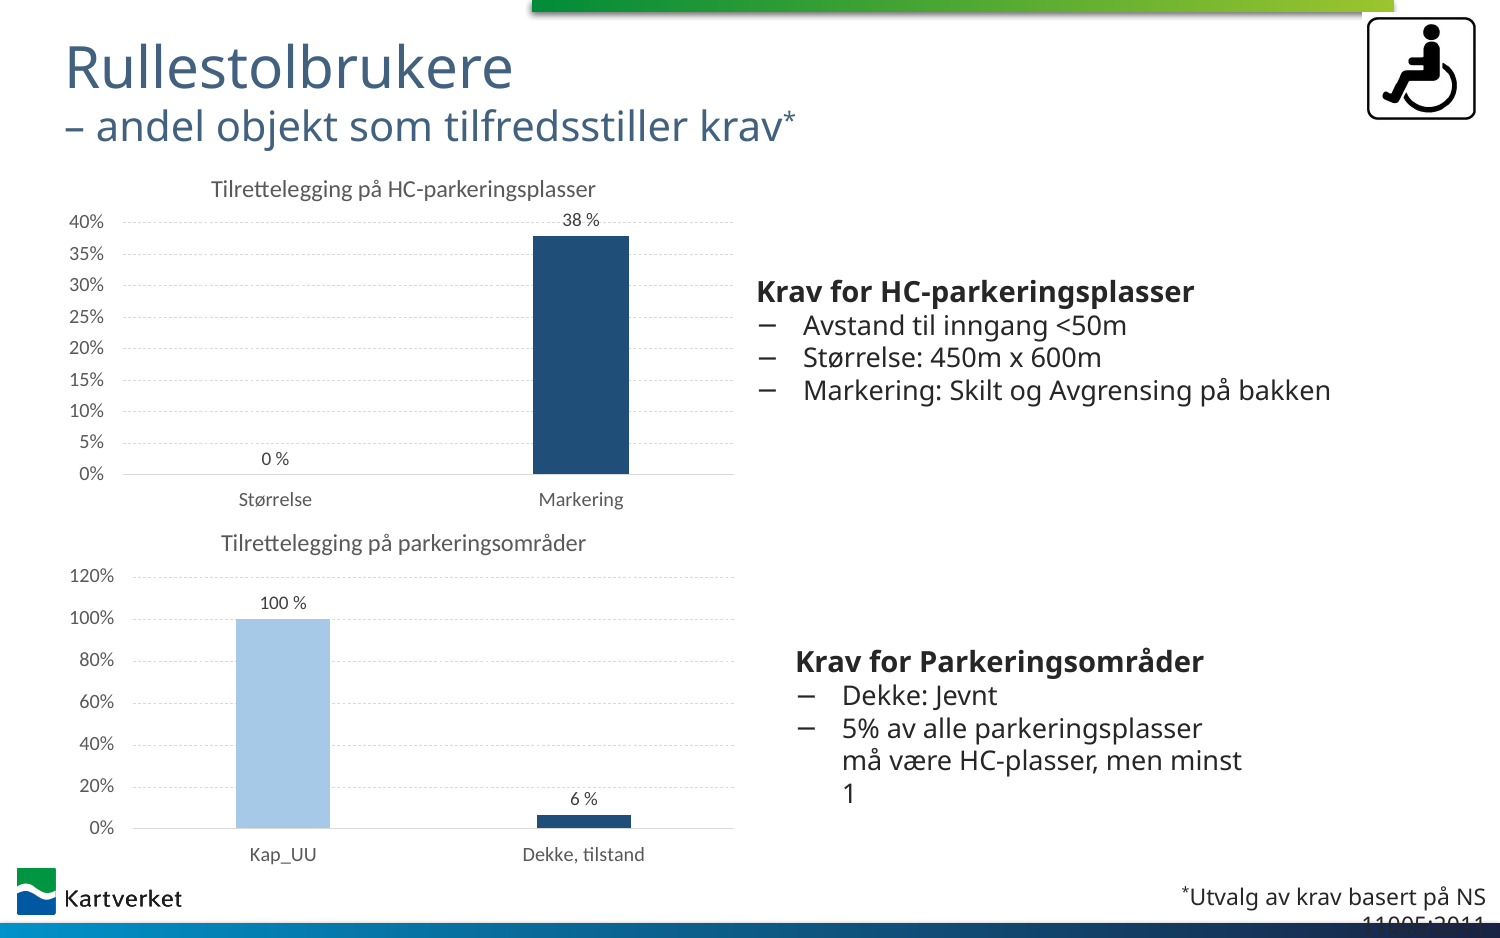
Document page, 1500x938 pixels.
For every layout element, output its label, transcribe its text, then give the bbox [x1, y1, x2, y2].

text_box Rullestolbrukere – andel objekt som tilfredsstiller krav* [49, 25, 1431, 158]
text_box *Utvalg av krav basert på NS 11005:2011 [1068, 873, 1500, 938]
text_box Krav for HC-parkeringsplasser Avstand til inngang <50m Størrelse: 450m x 600m Markering: Skilt og Avgrensing på bakken [750, 265, 1346, 413]
text_box Krav for Parkeringsområder Dekke: Jevnt 5% av alle parkeringsplasser må være HC-plasser, men minst 1 [780, 636, 1261, 816]
picture [1362, 12, 1481, 126]
picture [62, 520, 746, 874]
picture [62, 166, 746, 519]
